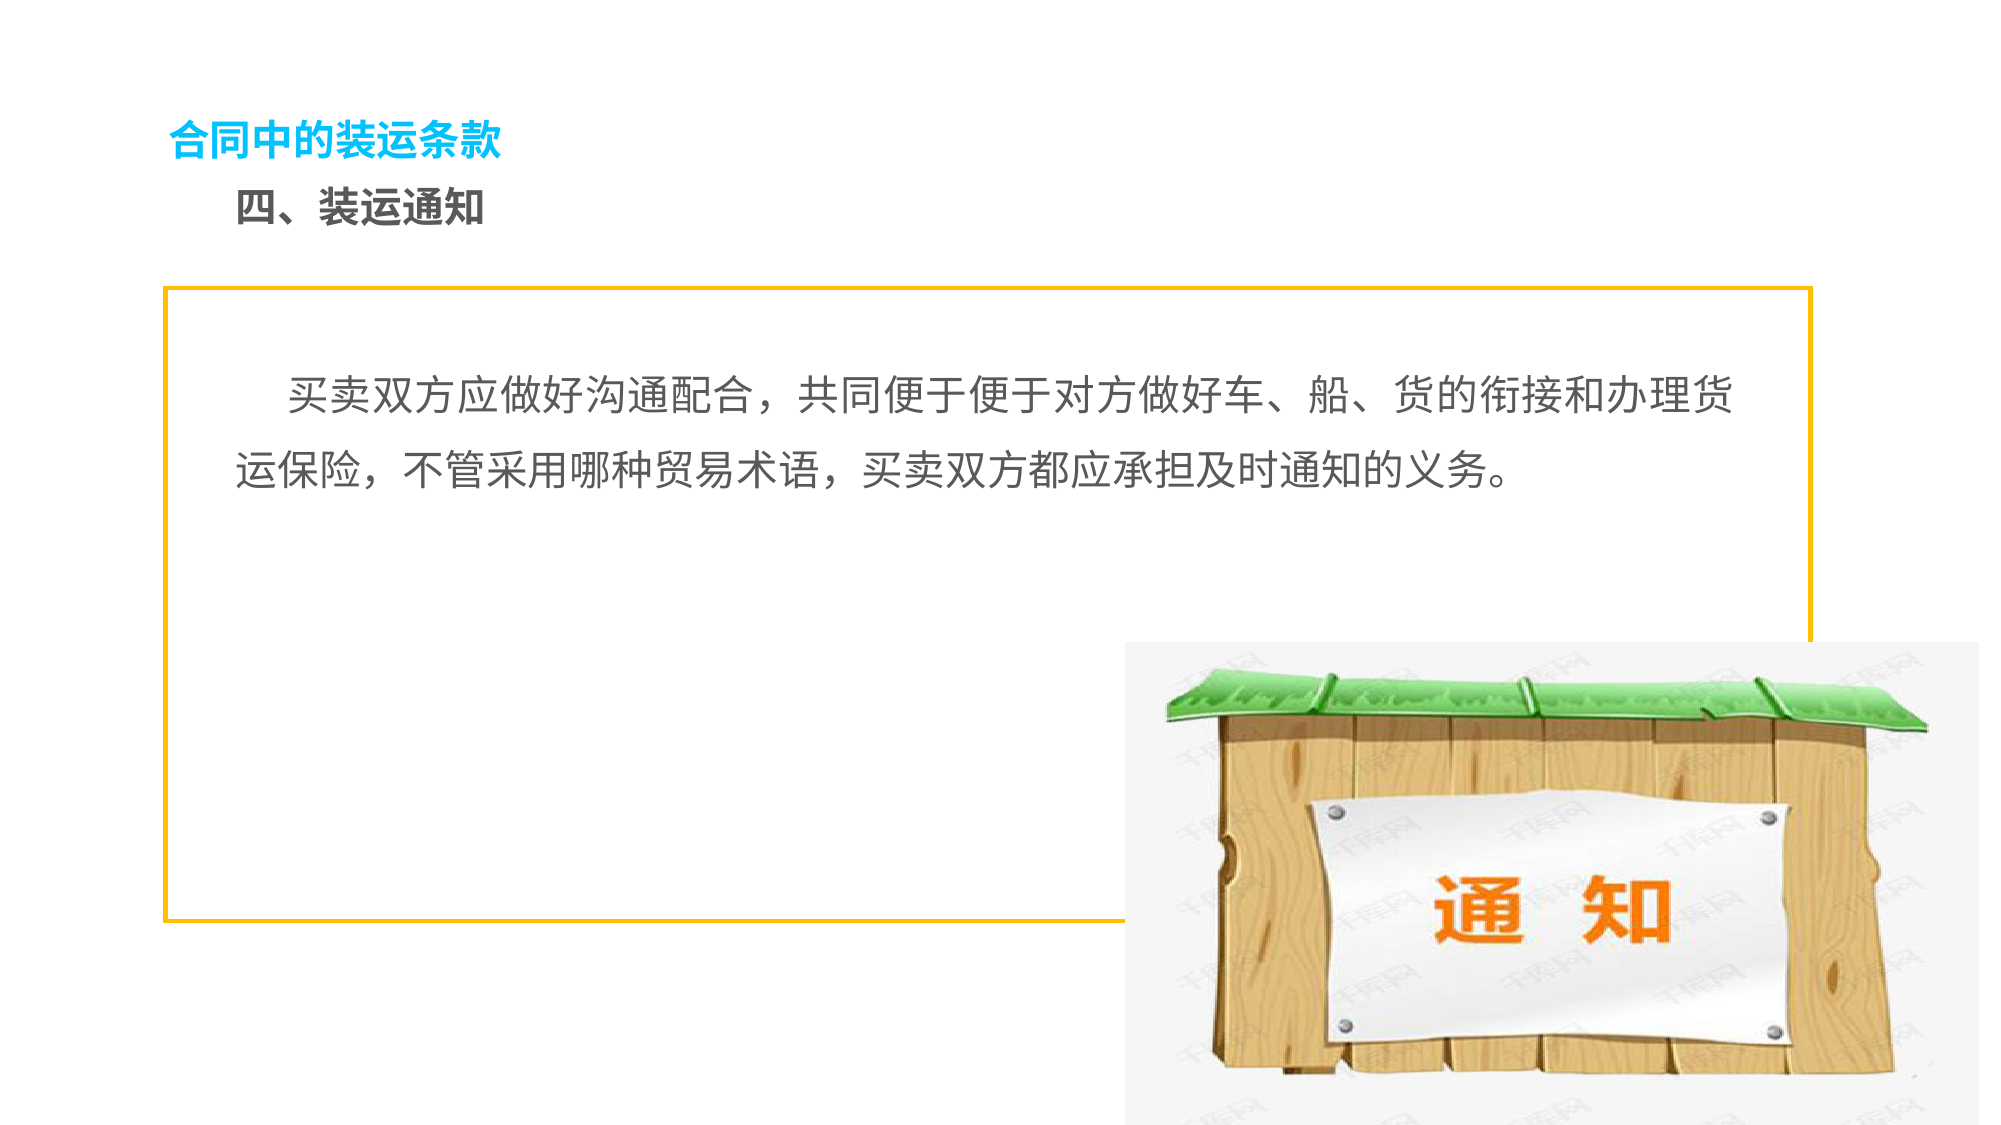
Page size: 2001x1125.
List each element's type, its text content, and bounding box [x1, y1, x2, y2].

picture [1125, 642, 1979, 1125]
text_box 合同中的装运条款 [153, 106, 860, 172]
text_box 四、装运通知 [220, 173, 1104, 239]
text_box [164, 287, 1812, 922]
